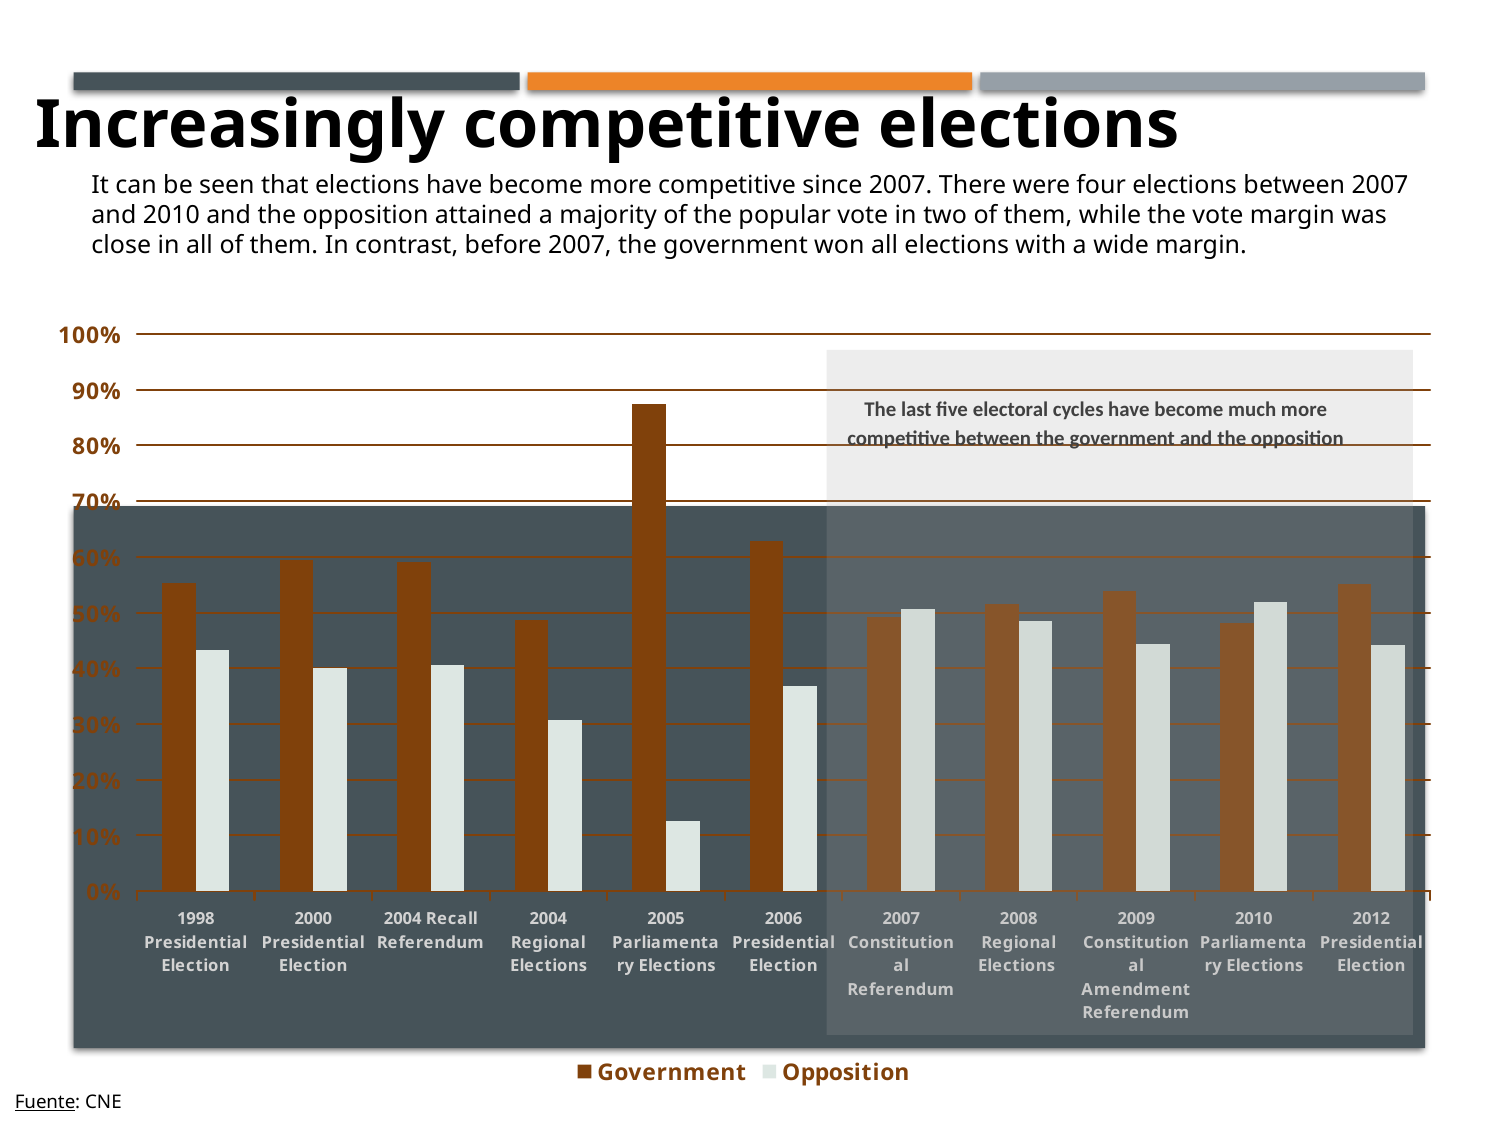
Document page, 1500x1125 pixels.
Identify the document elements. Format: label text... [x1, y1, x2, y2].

text_box Fuente: CNE [0, 1082, 266, 1120]
text_box It can be seen that elections have become more competitive since 2007. There were four elections between 2007 and 2010 and the opposition attained a majority of the popular vote in two of them, while the vote margin was close in all of them. In contrast, before 2007, the government won all elections with a wide margin. [76, 160, 1432, 266]
chart [28, 302, 1460, 1094]
text_box Increasingly competitive elections [21, 73, 1371, 197]
